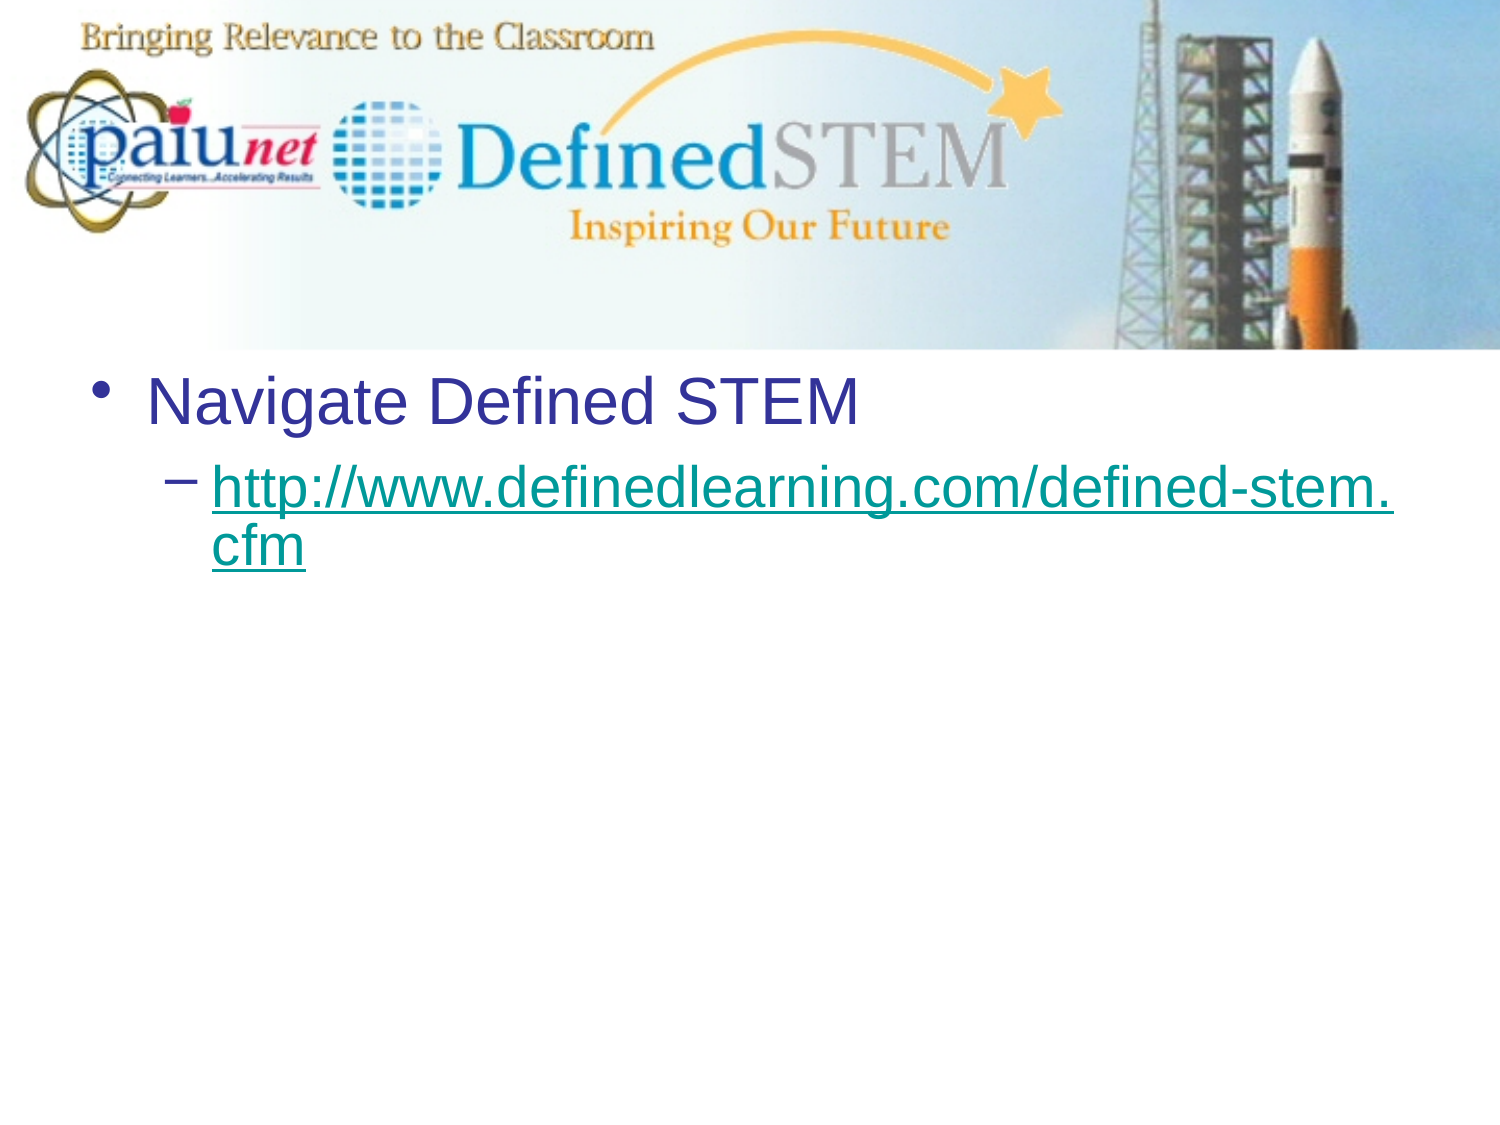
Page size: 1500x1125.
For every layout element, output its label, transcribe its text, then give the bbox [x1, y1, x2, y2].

list Navigate Defined STEM http://www.definedlearning.com/defined-stem.cfm [74, 349, 1426, 1006]
picture [0, 0, 1500, 365]
